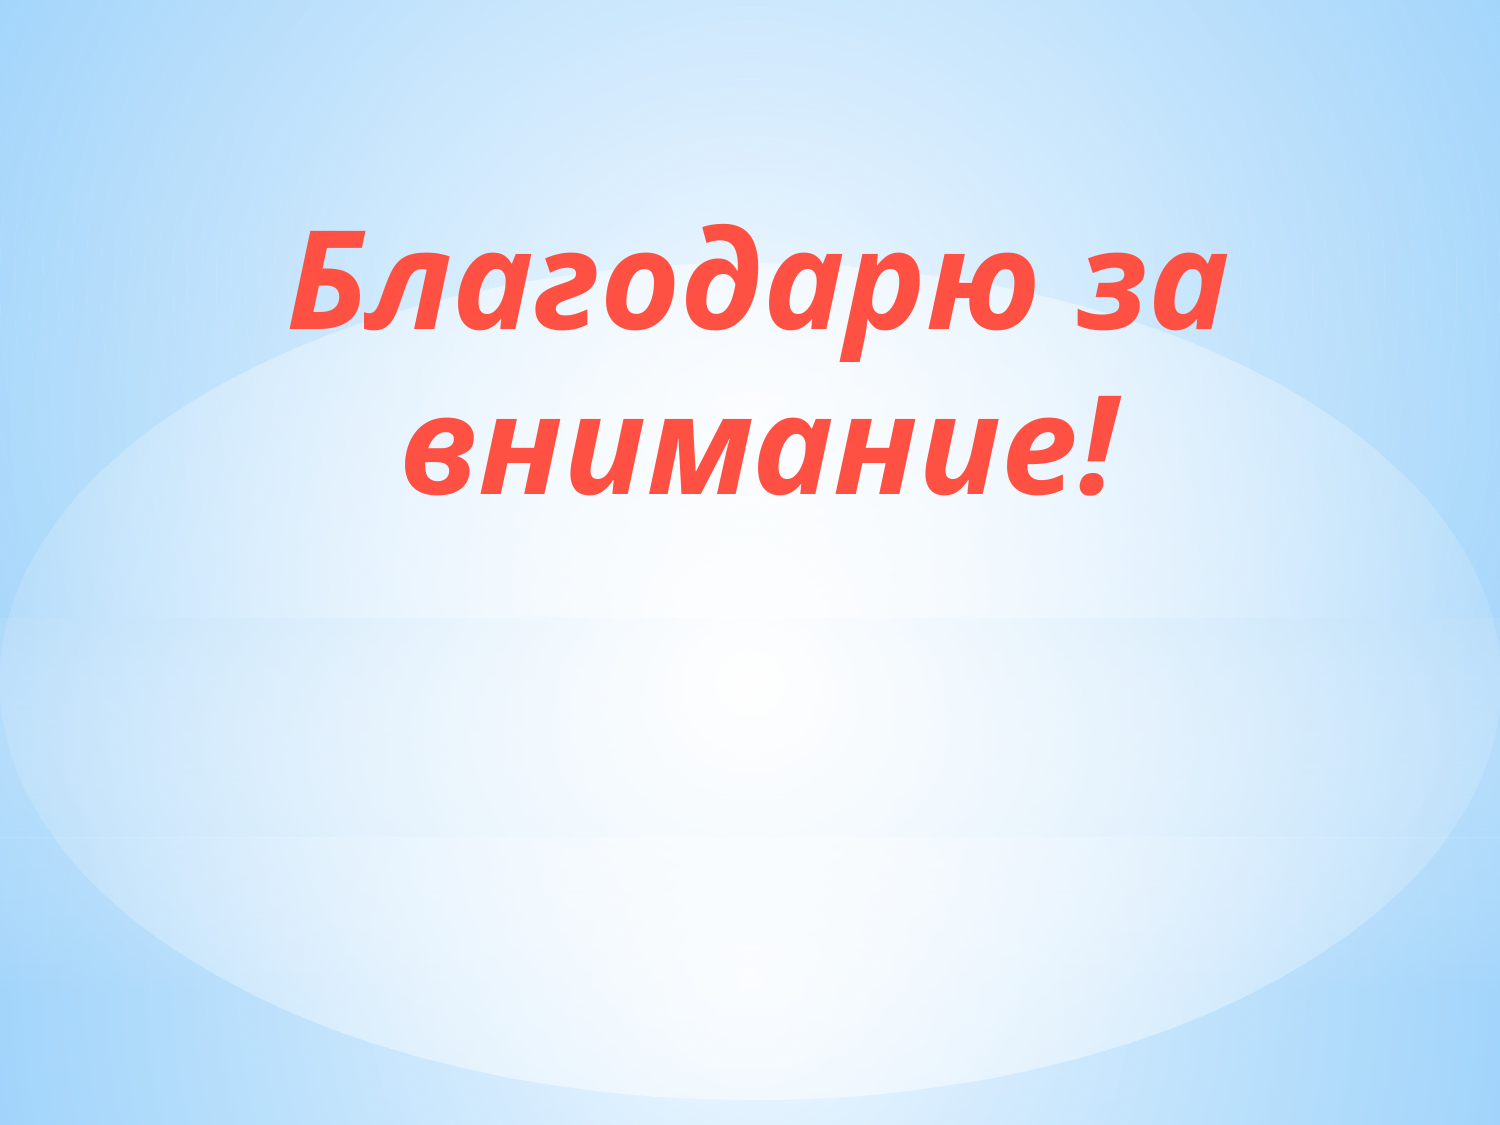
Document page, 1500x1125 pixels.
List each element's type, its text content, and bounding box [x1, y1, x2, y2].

text_box Благодарю за внимание! [17, 184, 1500, 530]
